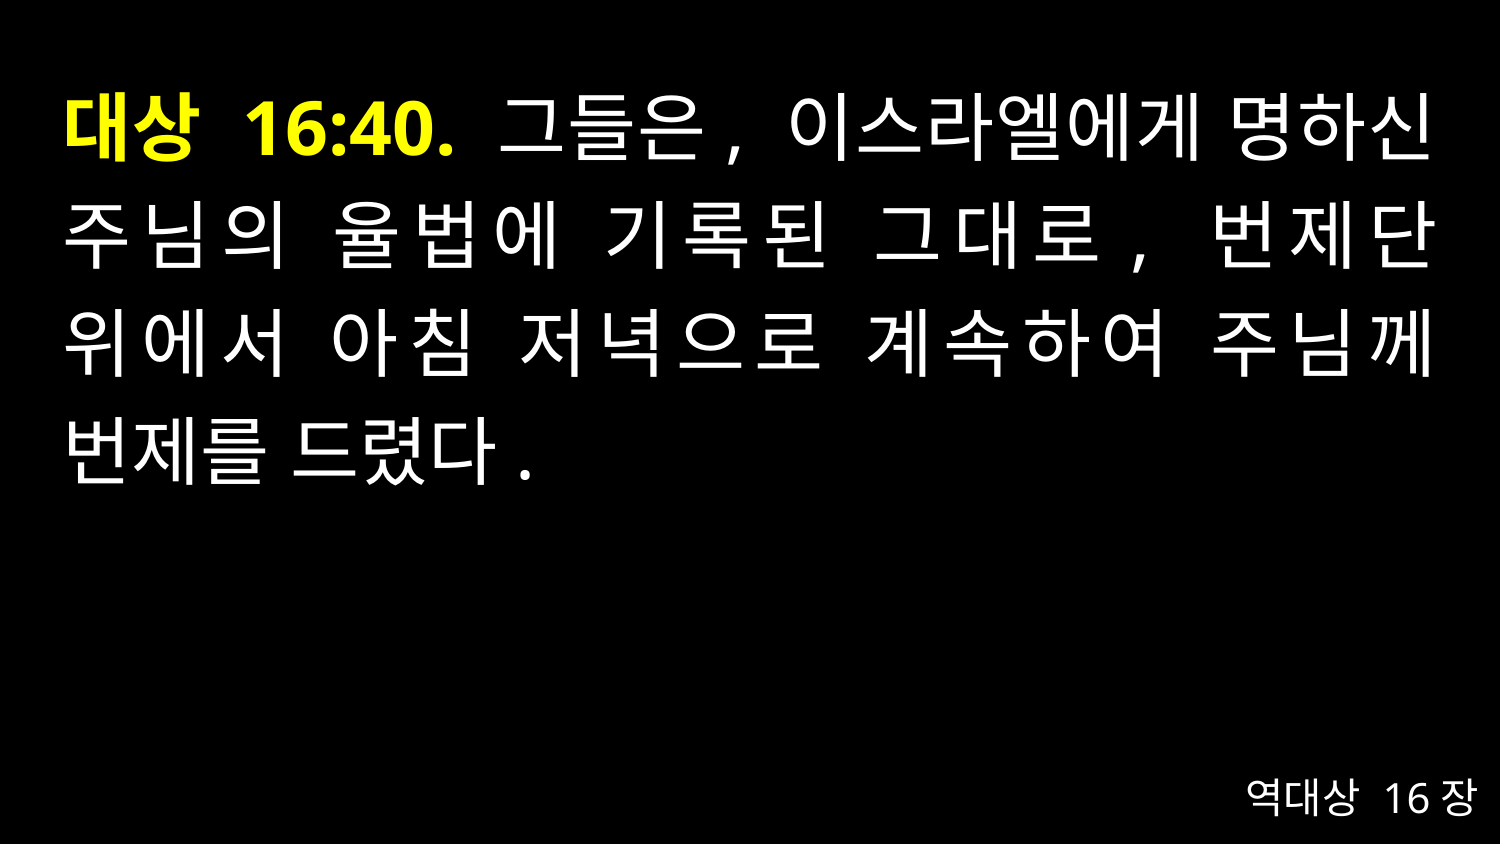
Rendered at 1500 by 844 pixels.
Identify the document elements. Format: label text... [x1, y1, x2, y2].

title 대상 16:40. 그들은, 이스라엘에게 명하신 주님의 율법에 기록된 그대로, 번제단 위에서 아침 저녁으로 계속하여 주님께 번제를 드렸다. [0, 0, 1500, 844]
subtitle 역대상 16장 [916, 770, 1500, 844]
